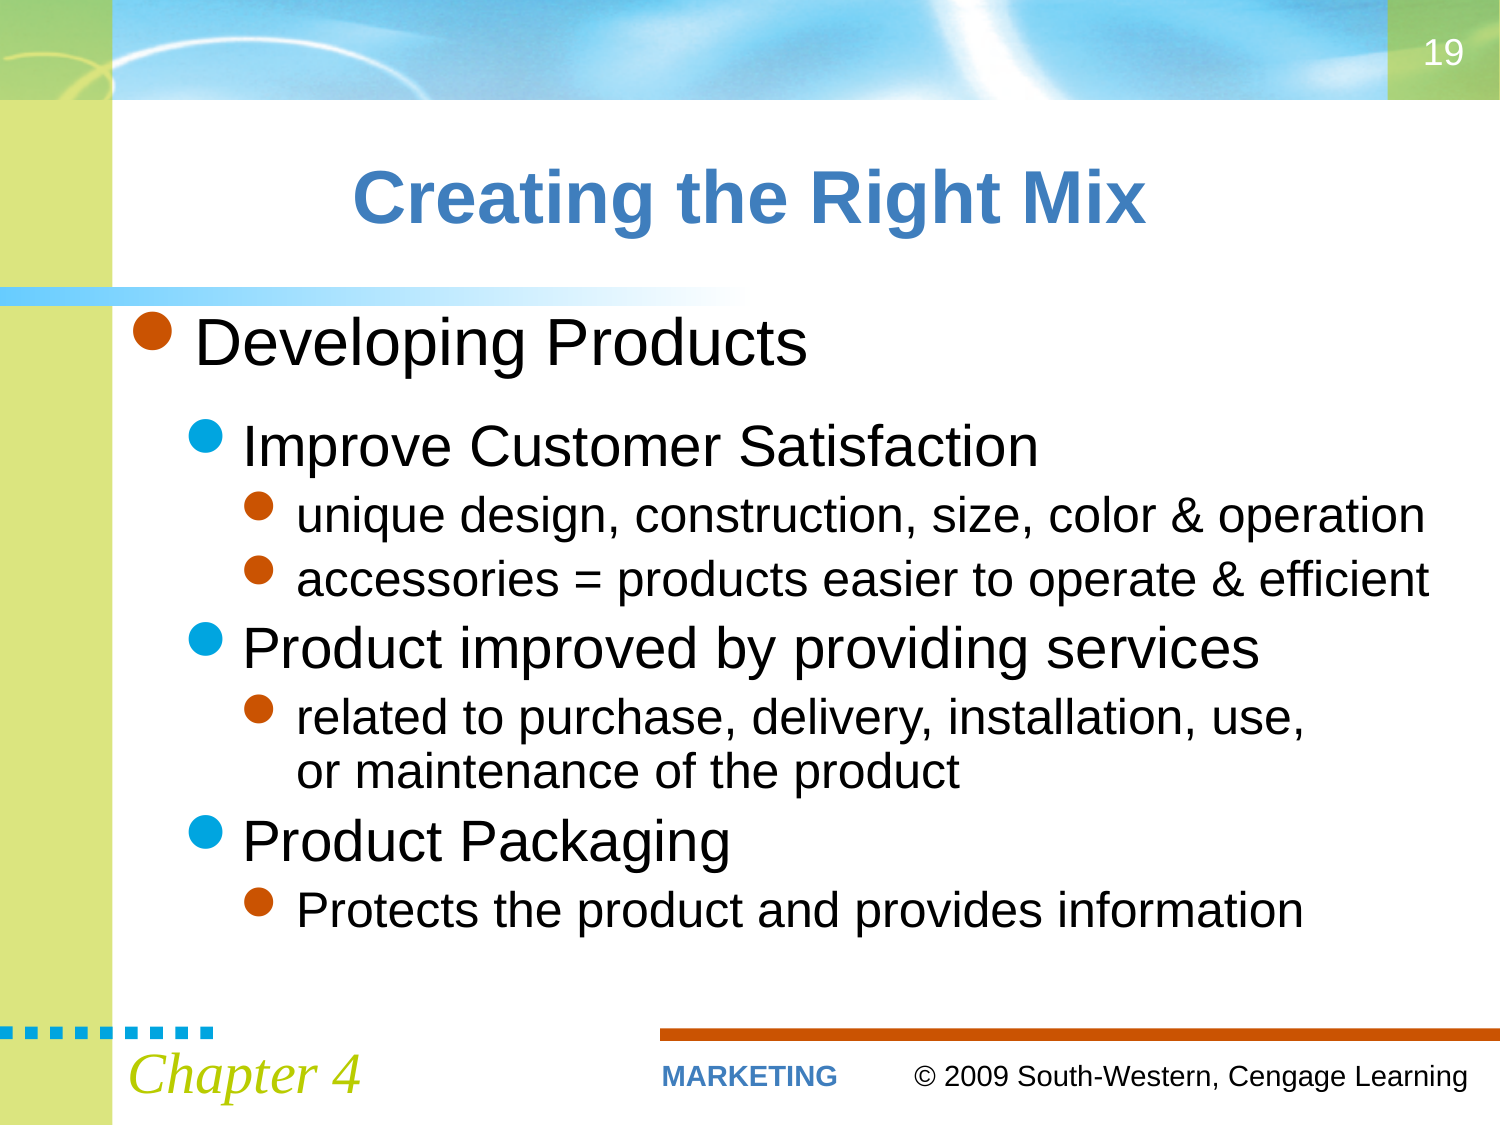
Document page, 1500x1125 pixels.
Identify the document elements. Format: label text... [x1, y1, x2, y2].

list Developing Products Improve Customer Satisfaction unique design, construction, size, color & operation accessories = products easier to operate & efficient Product improved by providing services related to purchase, delivery, installation, use, or maintenance of the product Product Packaging Protects the product and provides information [112, 299, 1463, 1001]
footer Chapter 4 [112, 1012, 638, 1113]
title Creating the Right Mix [112, 99, 1388, 288]
slide_number 19 [1387, 0, 1500, 101]
